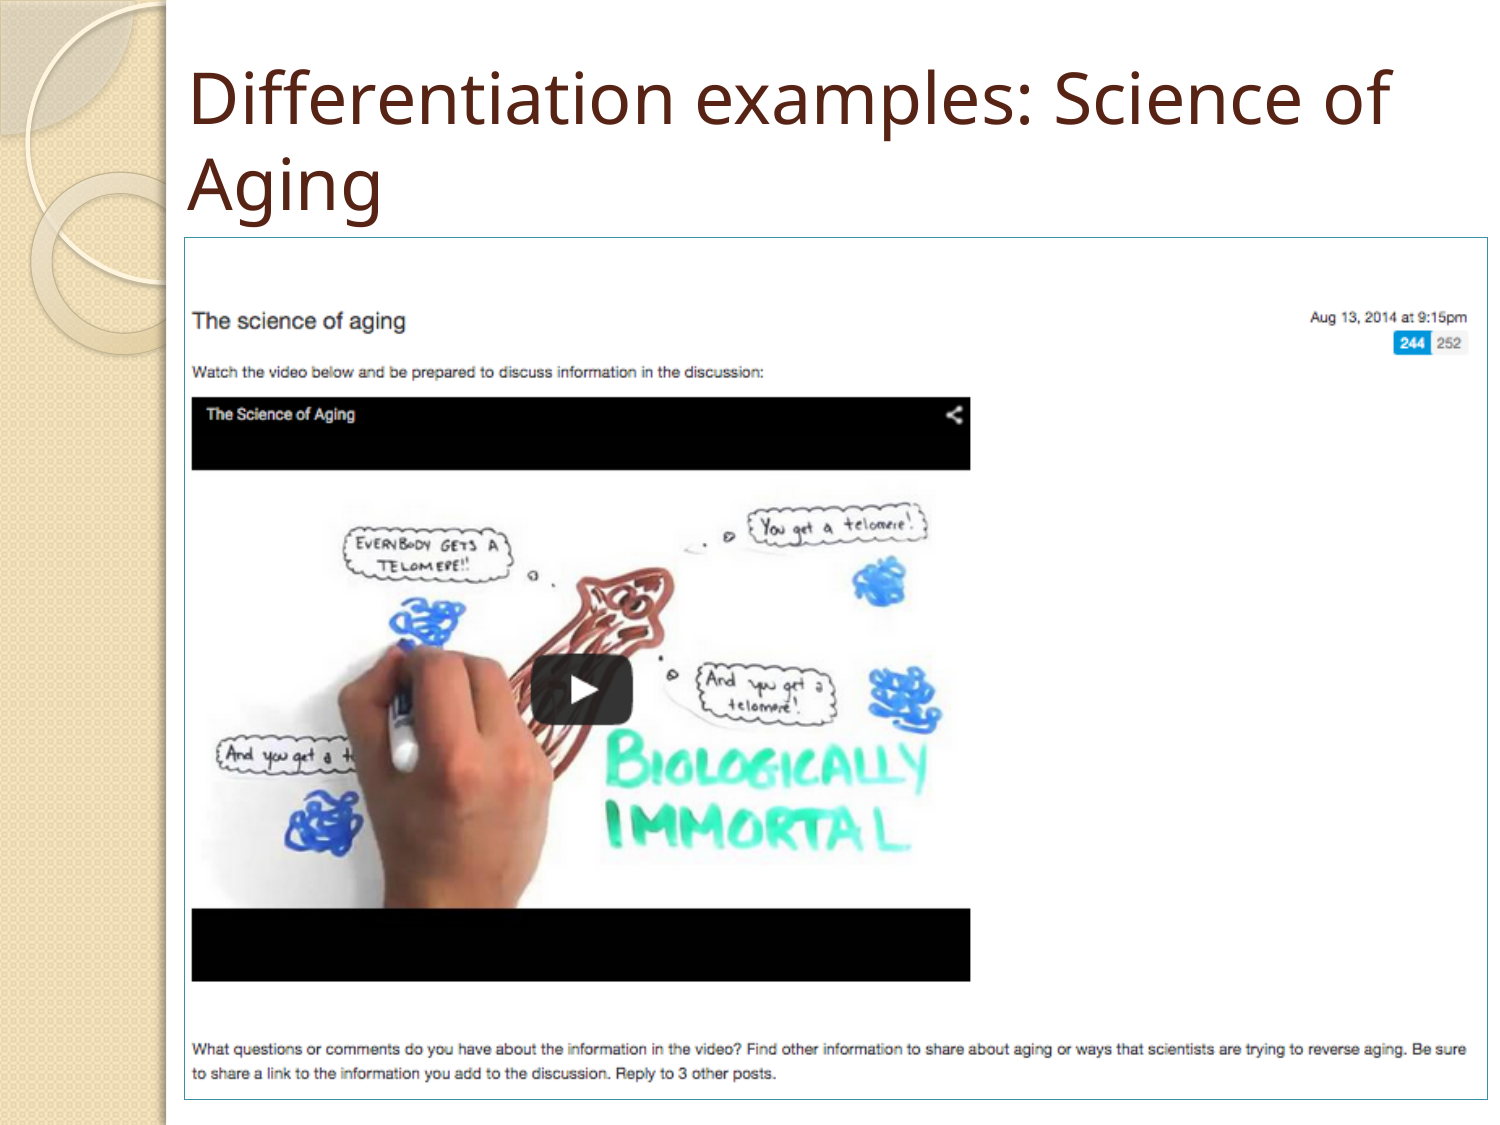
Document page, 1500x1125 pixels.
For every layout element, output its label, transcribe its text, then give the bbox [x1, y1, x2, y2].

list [184, 237, 1488, 1100]
title Differentiation examples: Science of Aging [172, 45, 1466, 233]
